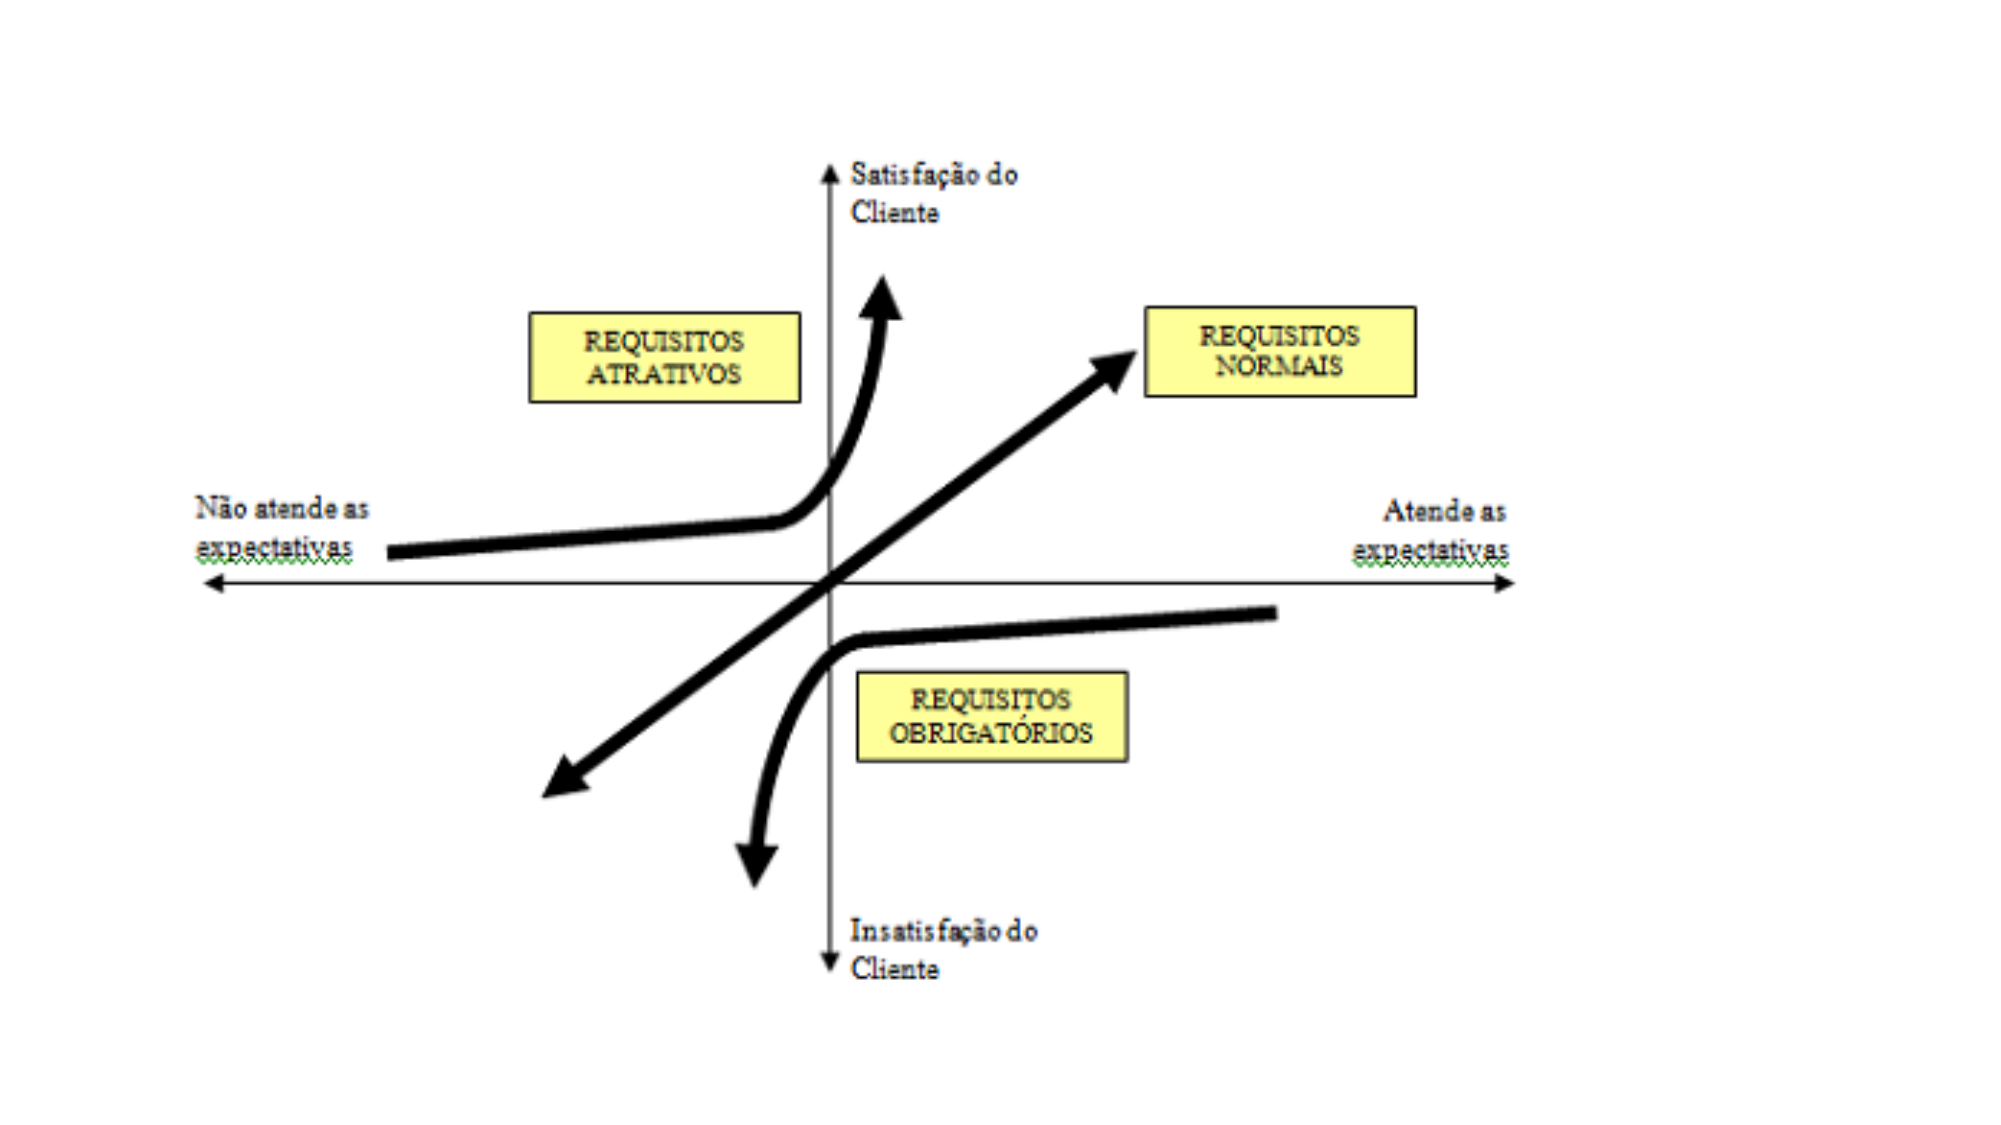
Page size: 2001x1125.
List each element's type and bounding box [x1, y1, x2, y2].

picture [135, 111, 1559, 1000]
